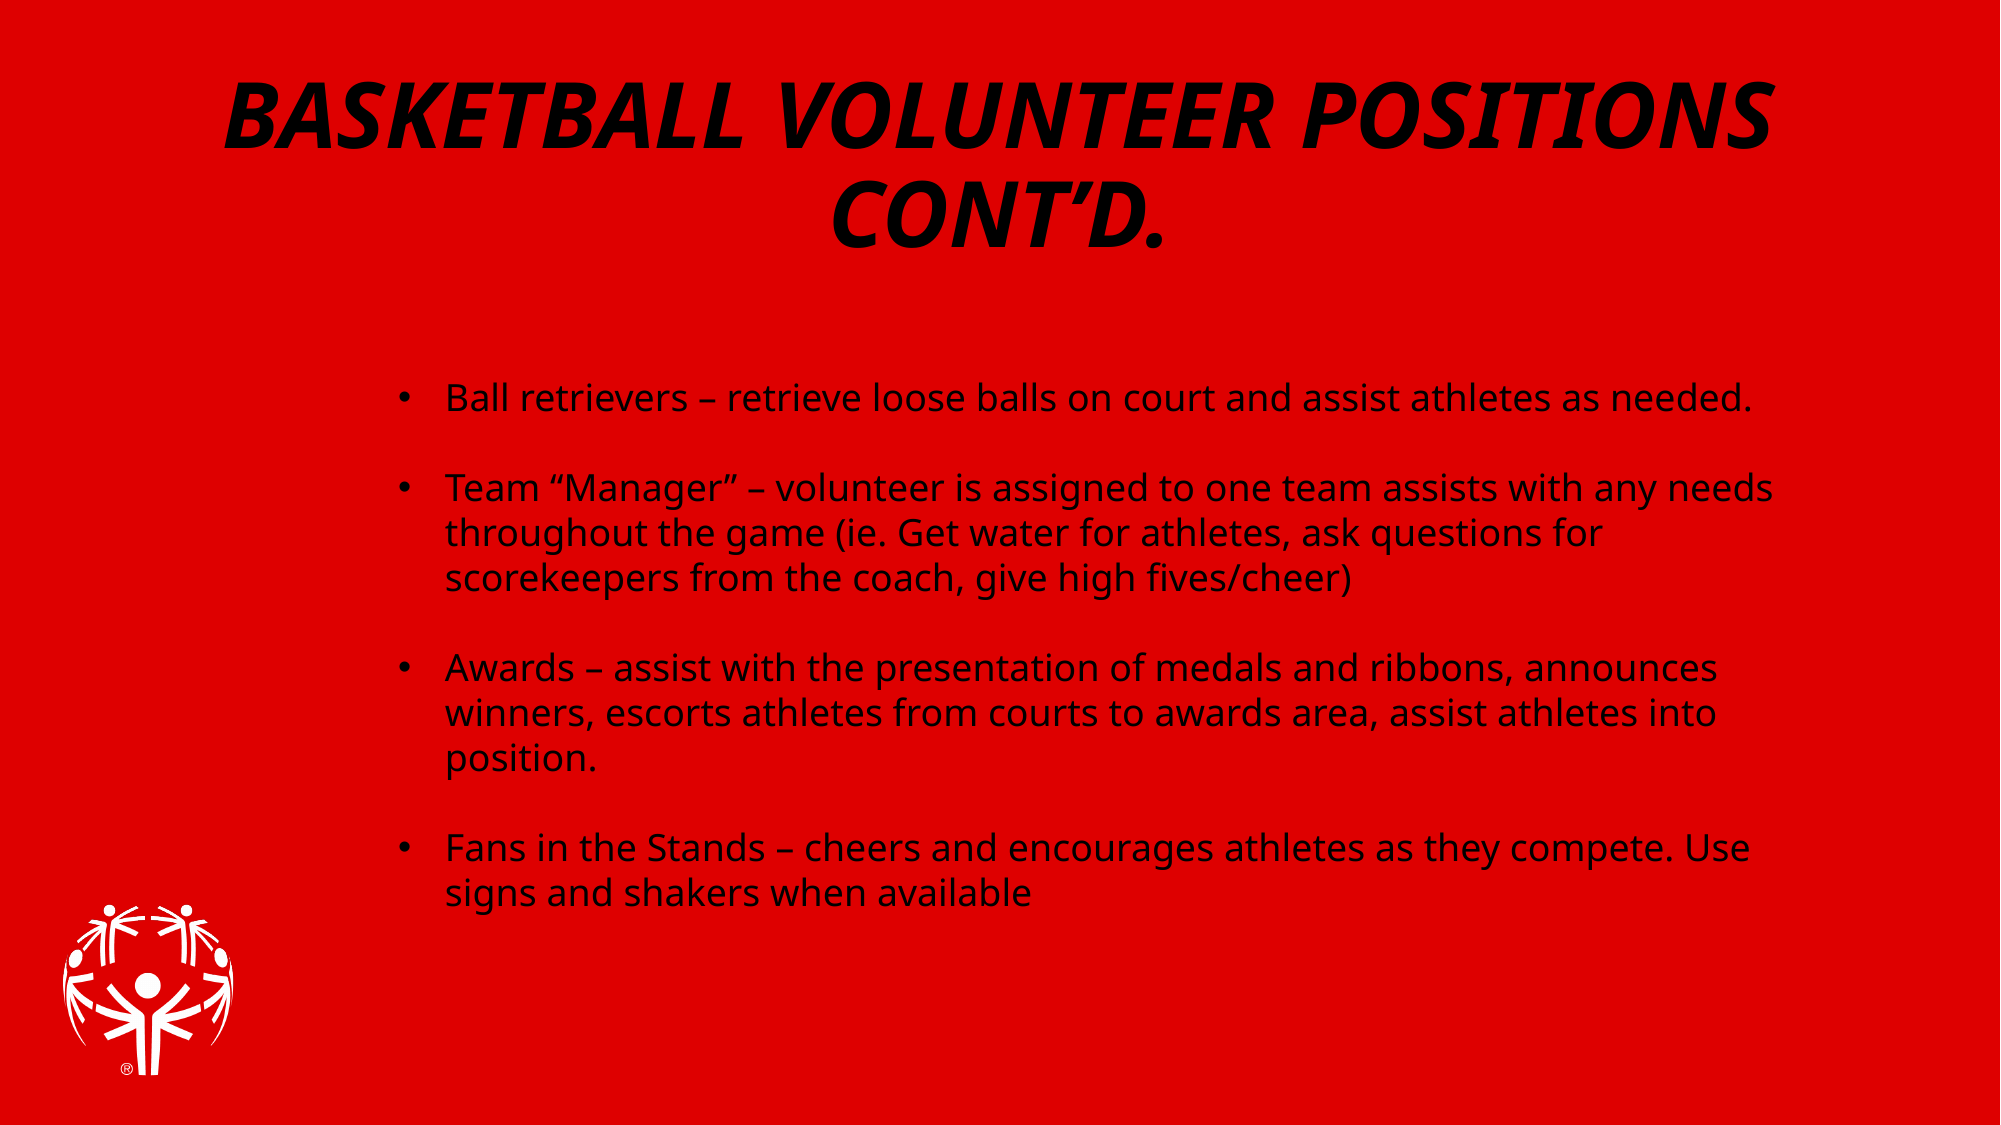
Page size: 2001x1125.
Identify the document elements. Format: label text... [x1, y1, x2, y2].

title BASKETBALL VOLUNTEER POSITIONS CONT’D. [137, 59, 1863, 278]
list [0, 881, 287, 1098]
text_box Ball retrievers – retrieve loose balls on court and assist athletes as needed. Team “Manager” – volunteer is assigned to one team assists with any needs throughout the game (ie. Get water for athletes, ask questions for scorekeepers from the coach, give high fives/cheer) Awards – assist with the presentation of medals and ribbons, announces winners, escorts athletes from courts to awards area, assist athletes into position. Fans in the Stands – cheers and encourages athletes as they compete. Use signs and shakers when available [383, 366, 1801, 922]
